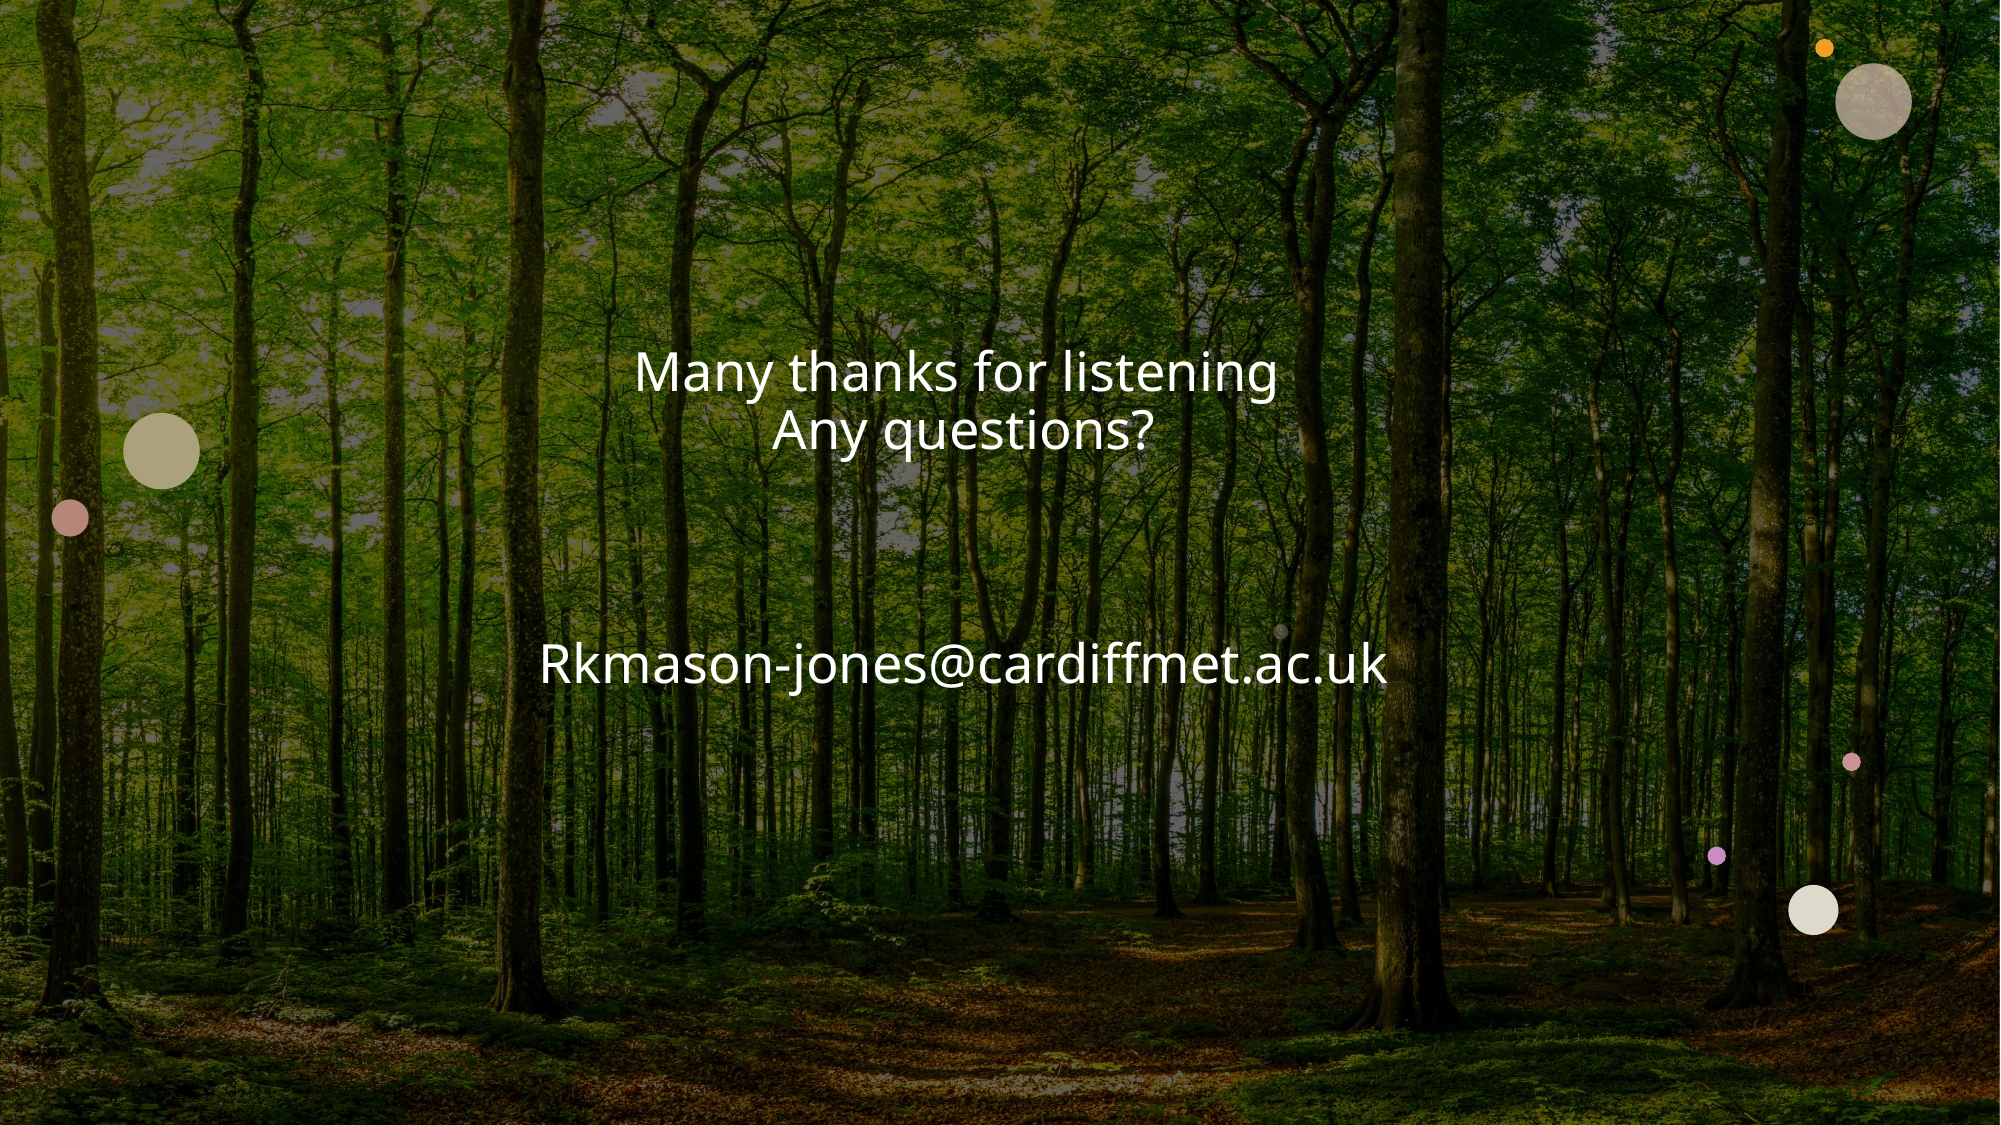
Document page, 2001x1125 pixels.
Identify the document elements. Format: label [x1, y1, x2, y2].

picture [0, 0, 2000, 1125]
text_box [51, 38, 1912, 936]
